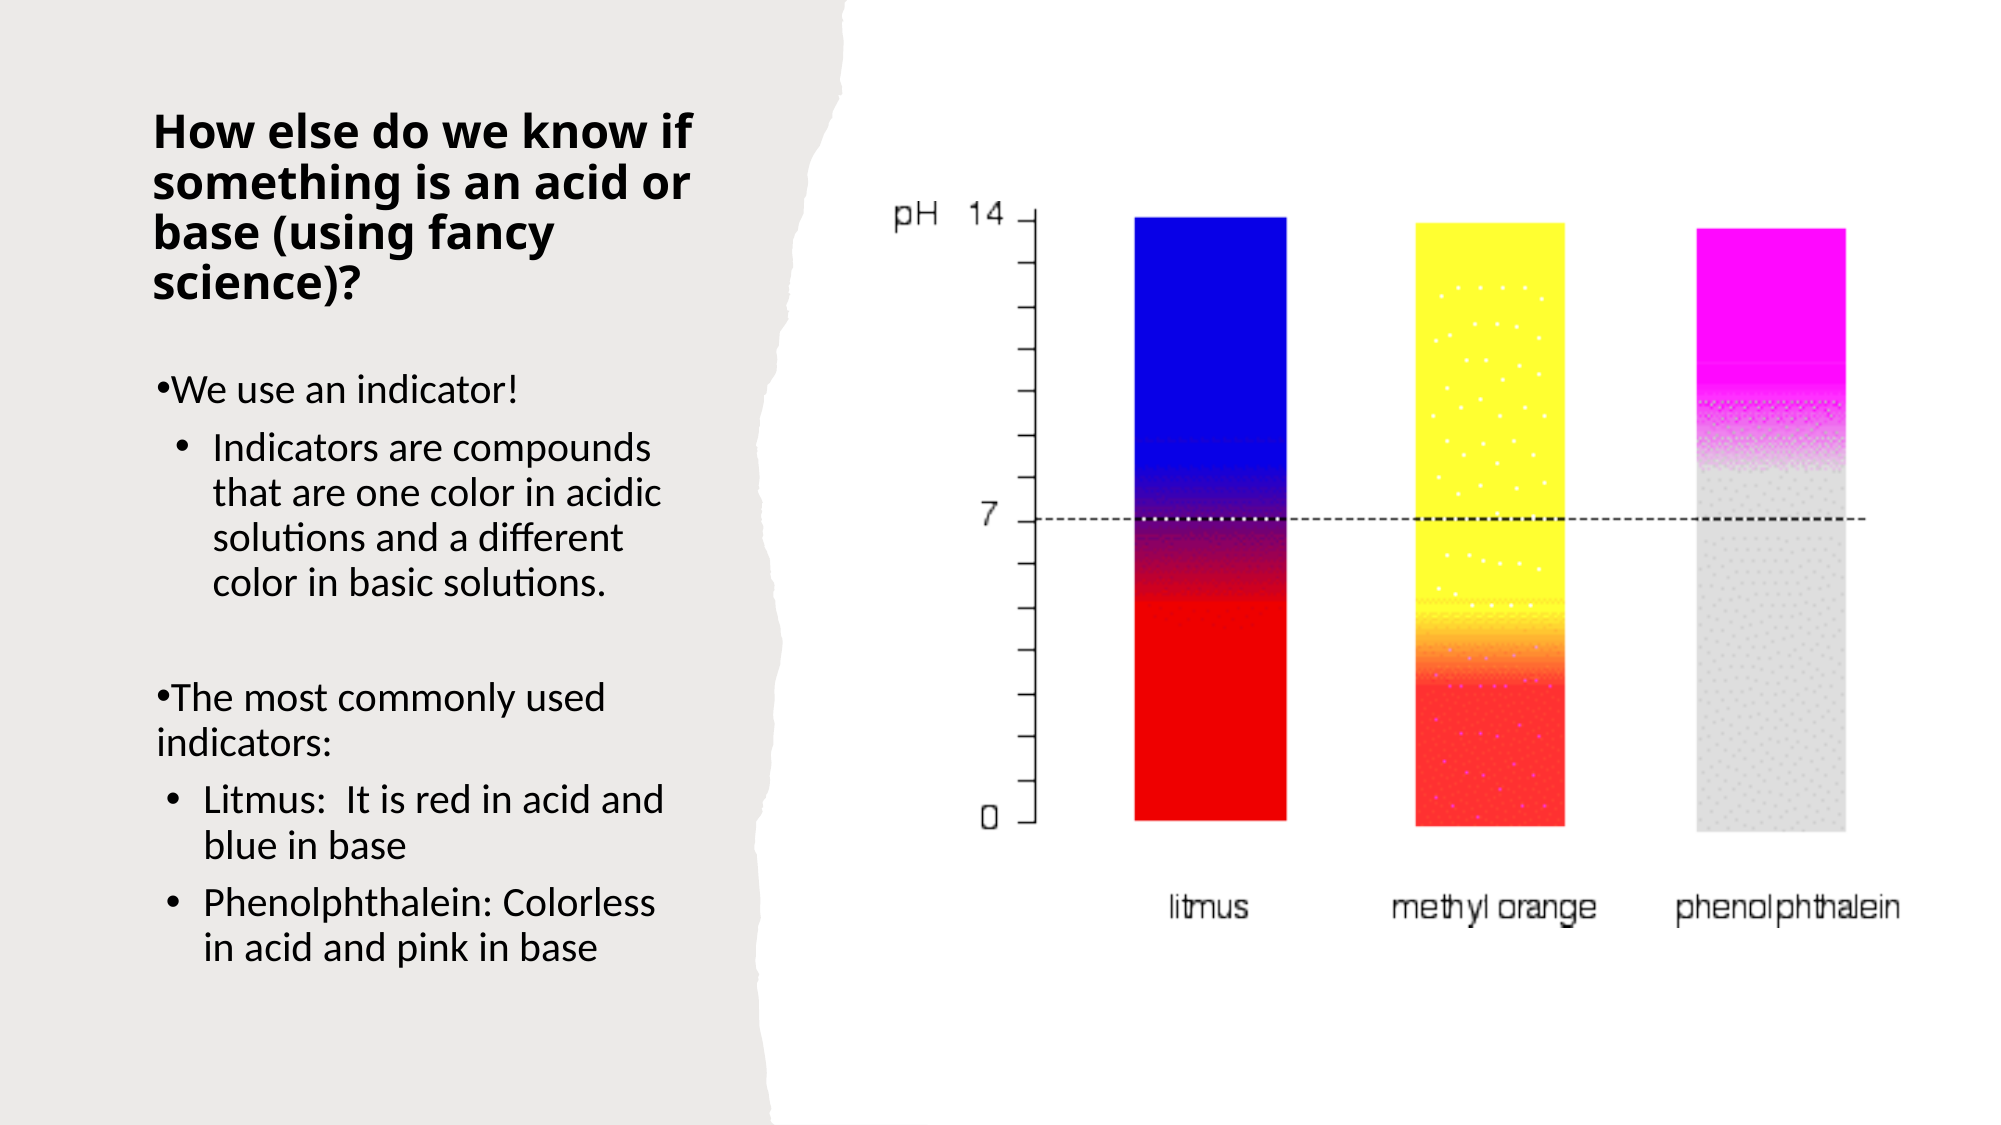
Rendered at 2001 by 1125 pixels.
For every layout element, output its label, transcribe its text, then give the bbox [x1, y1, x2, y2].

title How else do we know if something is an acid or base (using fancy science)? [137, 99, 751, 319]
text_box [0, 0, 929, 1125]
picture [893, 201, 1903, 928]
text_box We use an indicator! Indicators are compounds that are one color in acidic solutions and a different color in basic solutions. The most commonly used indicators: Litmus: It is red in acid and blue in base Phenolphthalein: Colorless in acid and pink in base [141, 359, 704, 1002]
text_box [756, 0, 2000, 1125]
